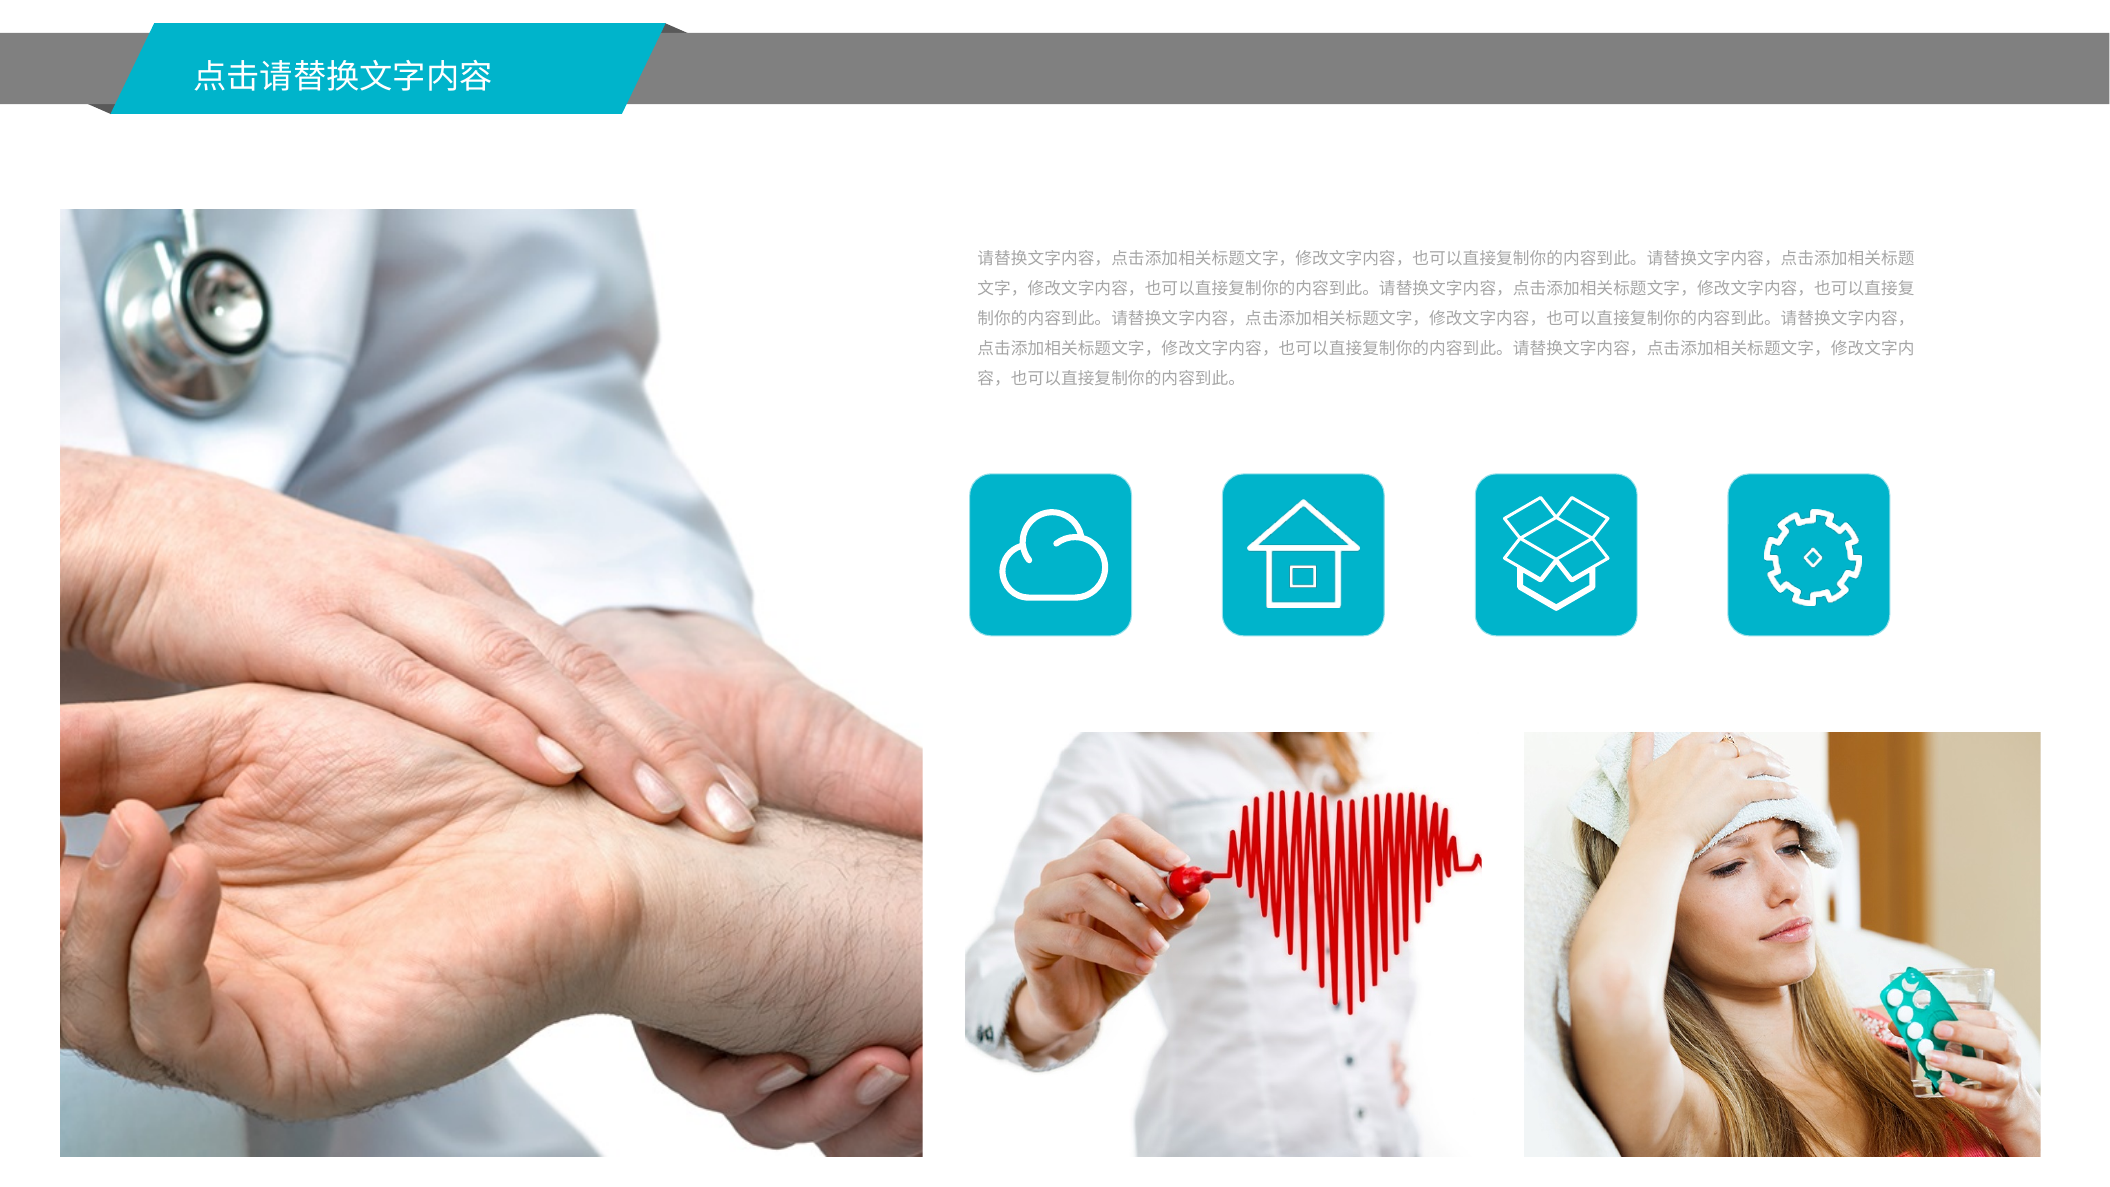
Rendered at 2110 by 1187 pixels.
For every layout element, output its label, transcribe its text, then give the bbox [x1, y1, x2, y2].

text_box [1474, 473, 1638, 637]
text_box [964, 732, 1483, 1158]
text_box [0, 23, 2110, 115]
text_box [969, 473, 1133, 637]
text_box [1221, 473, 1385, 637]
text_box 请替换文字内容，点击添加相关标题文字，修改文字内容，也可以直接复制你的内容到此。请替换文字内容，点击添加相关标题文字，修改文字内容，也可以直接复制你的内容到此。请替换文字内容，点击添加相关标题文字，修改文字内容，也可以直接复制你的内容到此。请替换文字内容，点击添加相关标题文字，修改文字内容，也可以直接复制你的内容到此。请替换文字内容，点击添加相关标题文字，修改文字内容，也可以直接复制你的内容到此。请替换文字内容，点击添加相关标题文字，修改文字内容，也可以直接复制你的内容到此。 [962, 230, 1941, 396]
text_box [59, 209, 924, 1158]
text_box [1727, 473, 1891, 637]
text_box [1523, 732, 2042, 1158]
